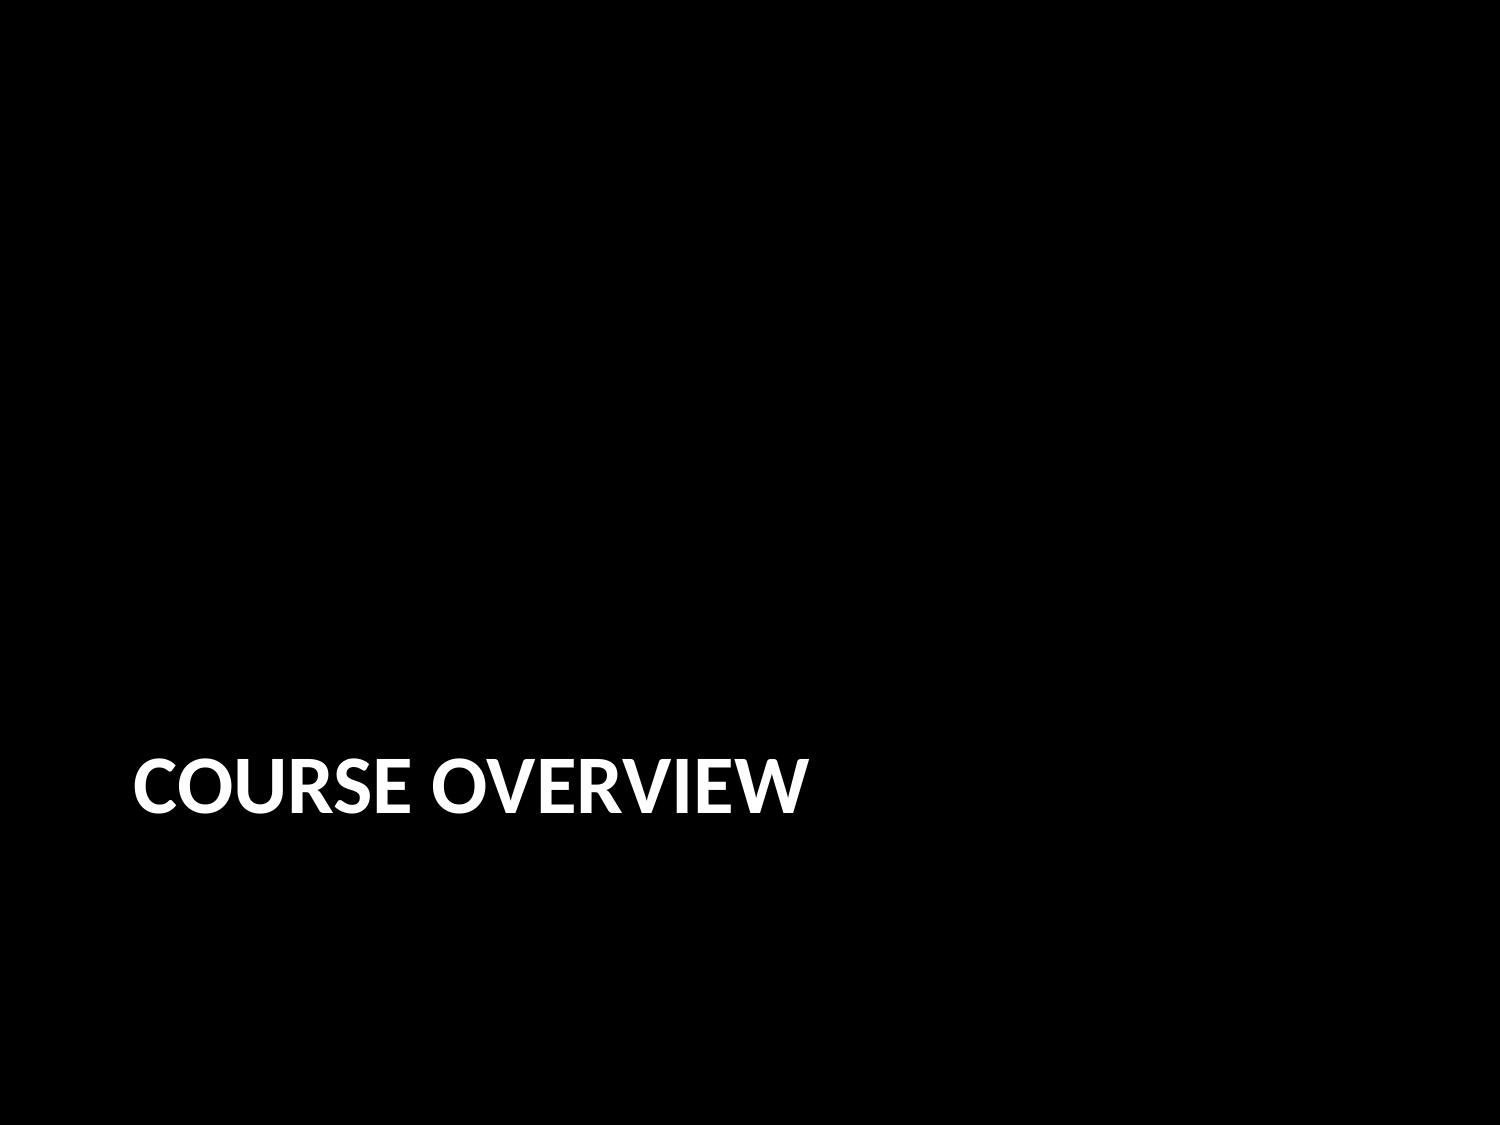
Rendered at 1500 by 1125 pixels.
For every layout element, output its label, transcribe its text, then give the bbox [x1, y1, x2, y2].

title Course Overview [118, 722, 1394, 947]
